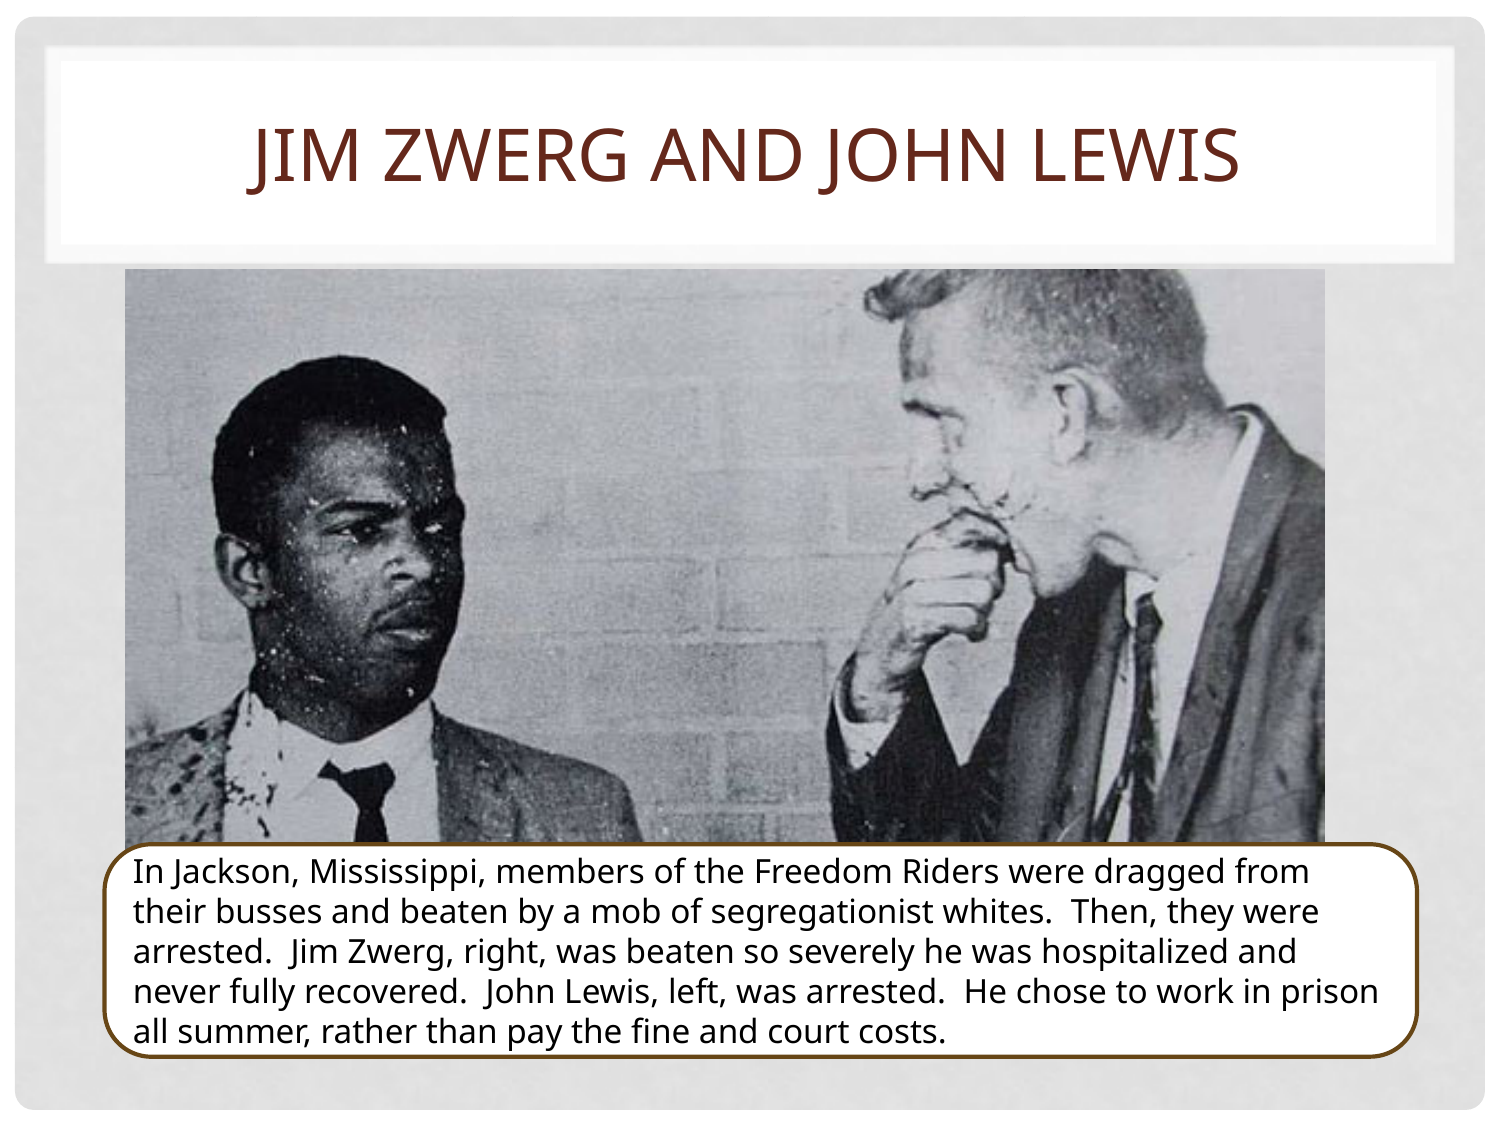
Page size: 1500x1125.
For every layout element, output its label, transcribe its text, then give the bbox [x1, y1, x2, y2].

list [124, 269, 1326, 993]
title Jim zwerg and John Lewis [69, 66, 1425, 238]
text_box In Jackson, Mississippi, members of the Freedom Riders were dragged from their busses and beaten by a mob of segregationist whites. Then, they were arrested. Jim Zwerg, right, was beaten so severely he was hospitalized and never fully recovered. John Lewis, left, was arrested. He chose to work in prison all summer, rather than pay the fine and court costs. [102, 842, 1420, 1059]
